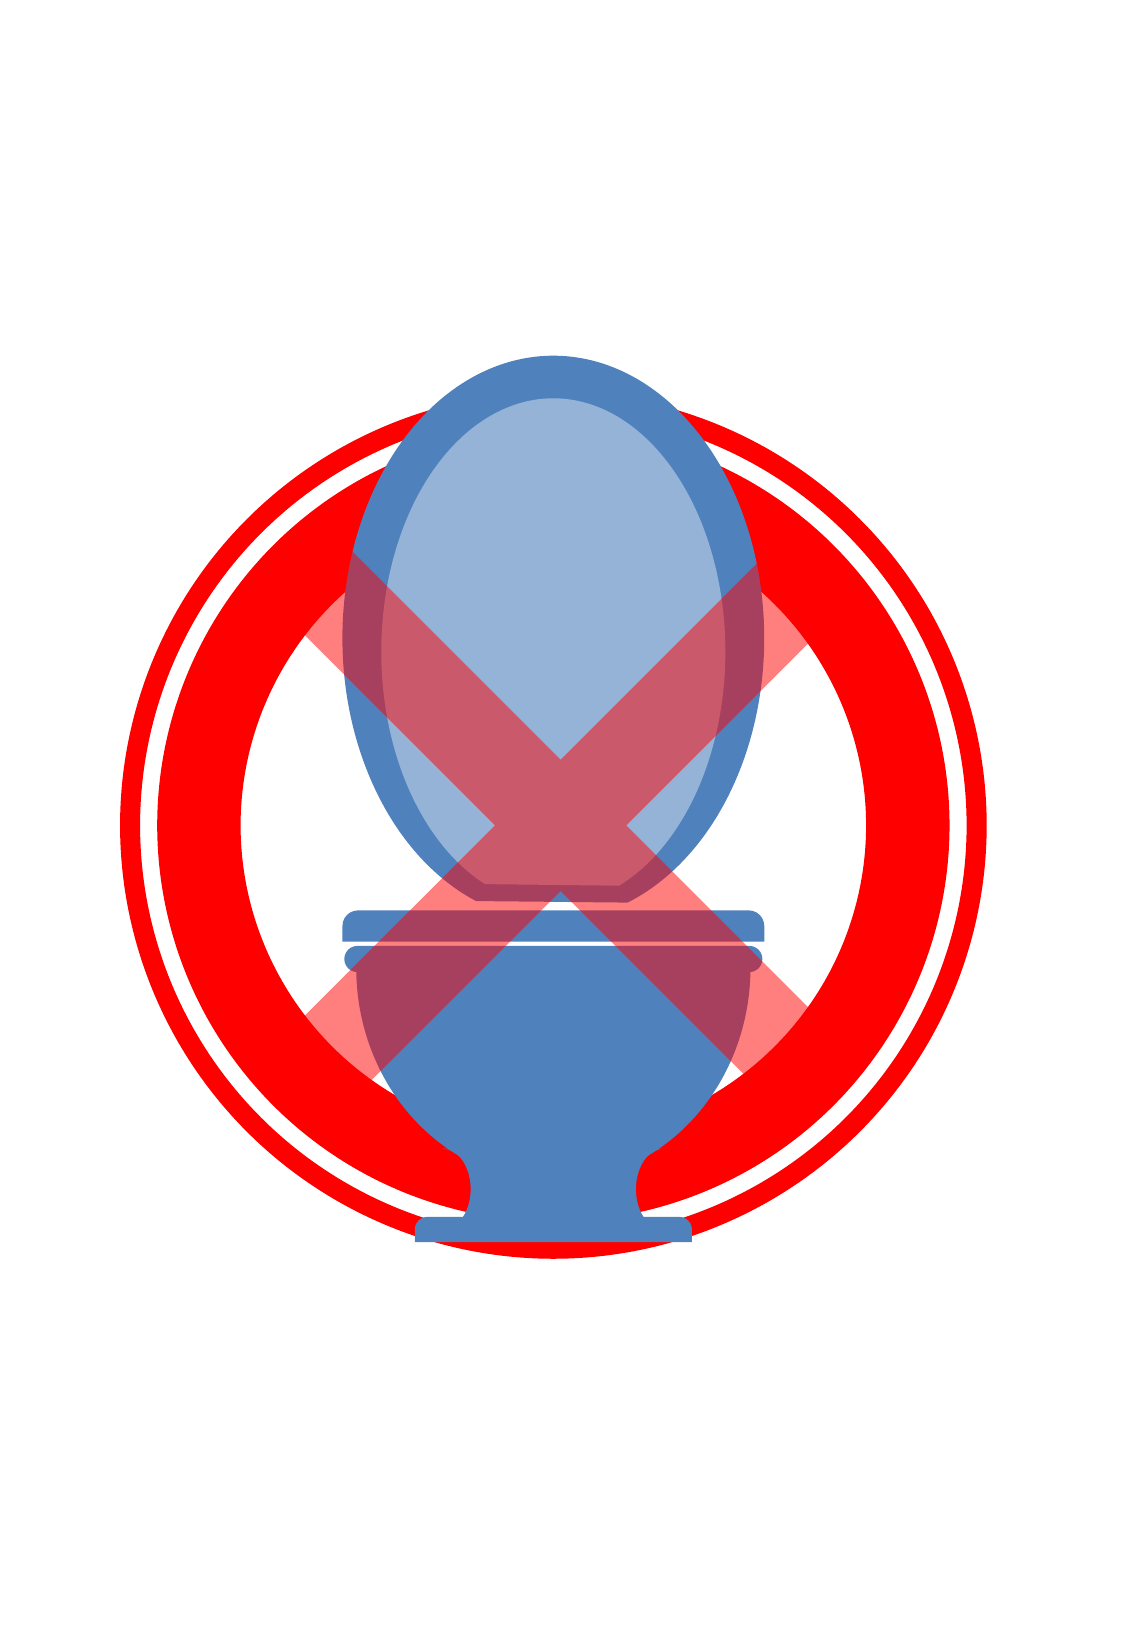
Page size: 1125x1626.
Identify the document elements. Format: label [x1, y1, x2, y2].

text_box [93, 355, 1028, 1293]
